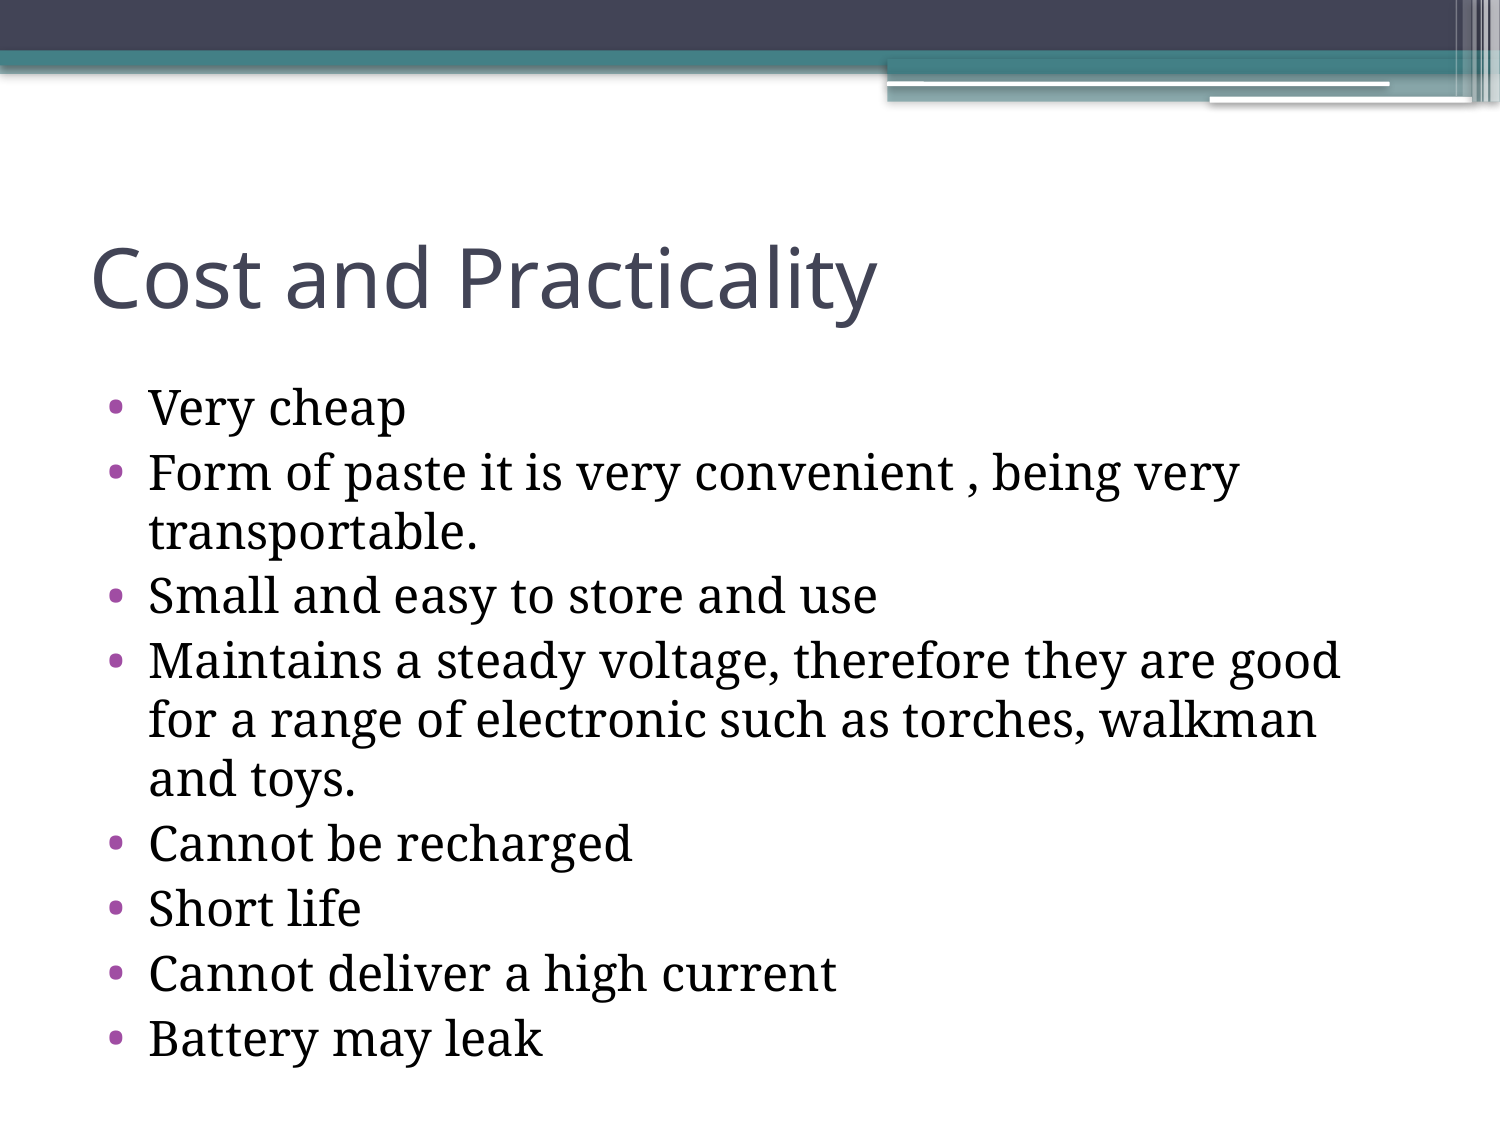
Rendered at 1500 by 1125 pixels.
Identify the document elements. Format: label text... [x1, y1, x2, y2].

list Very cheap Form of paste it is very convenient , being very transportable. Small and easy to store and use Maintains a steady voltage, therefore they are good for a range of electronic such as torches, walkman and toys. Cannot be recharged Short life Cannot deliver a high current Battery may leak [75, 368, 1425, 1079]
title Cost and Practicality [75, 187, 1425, 363]
